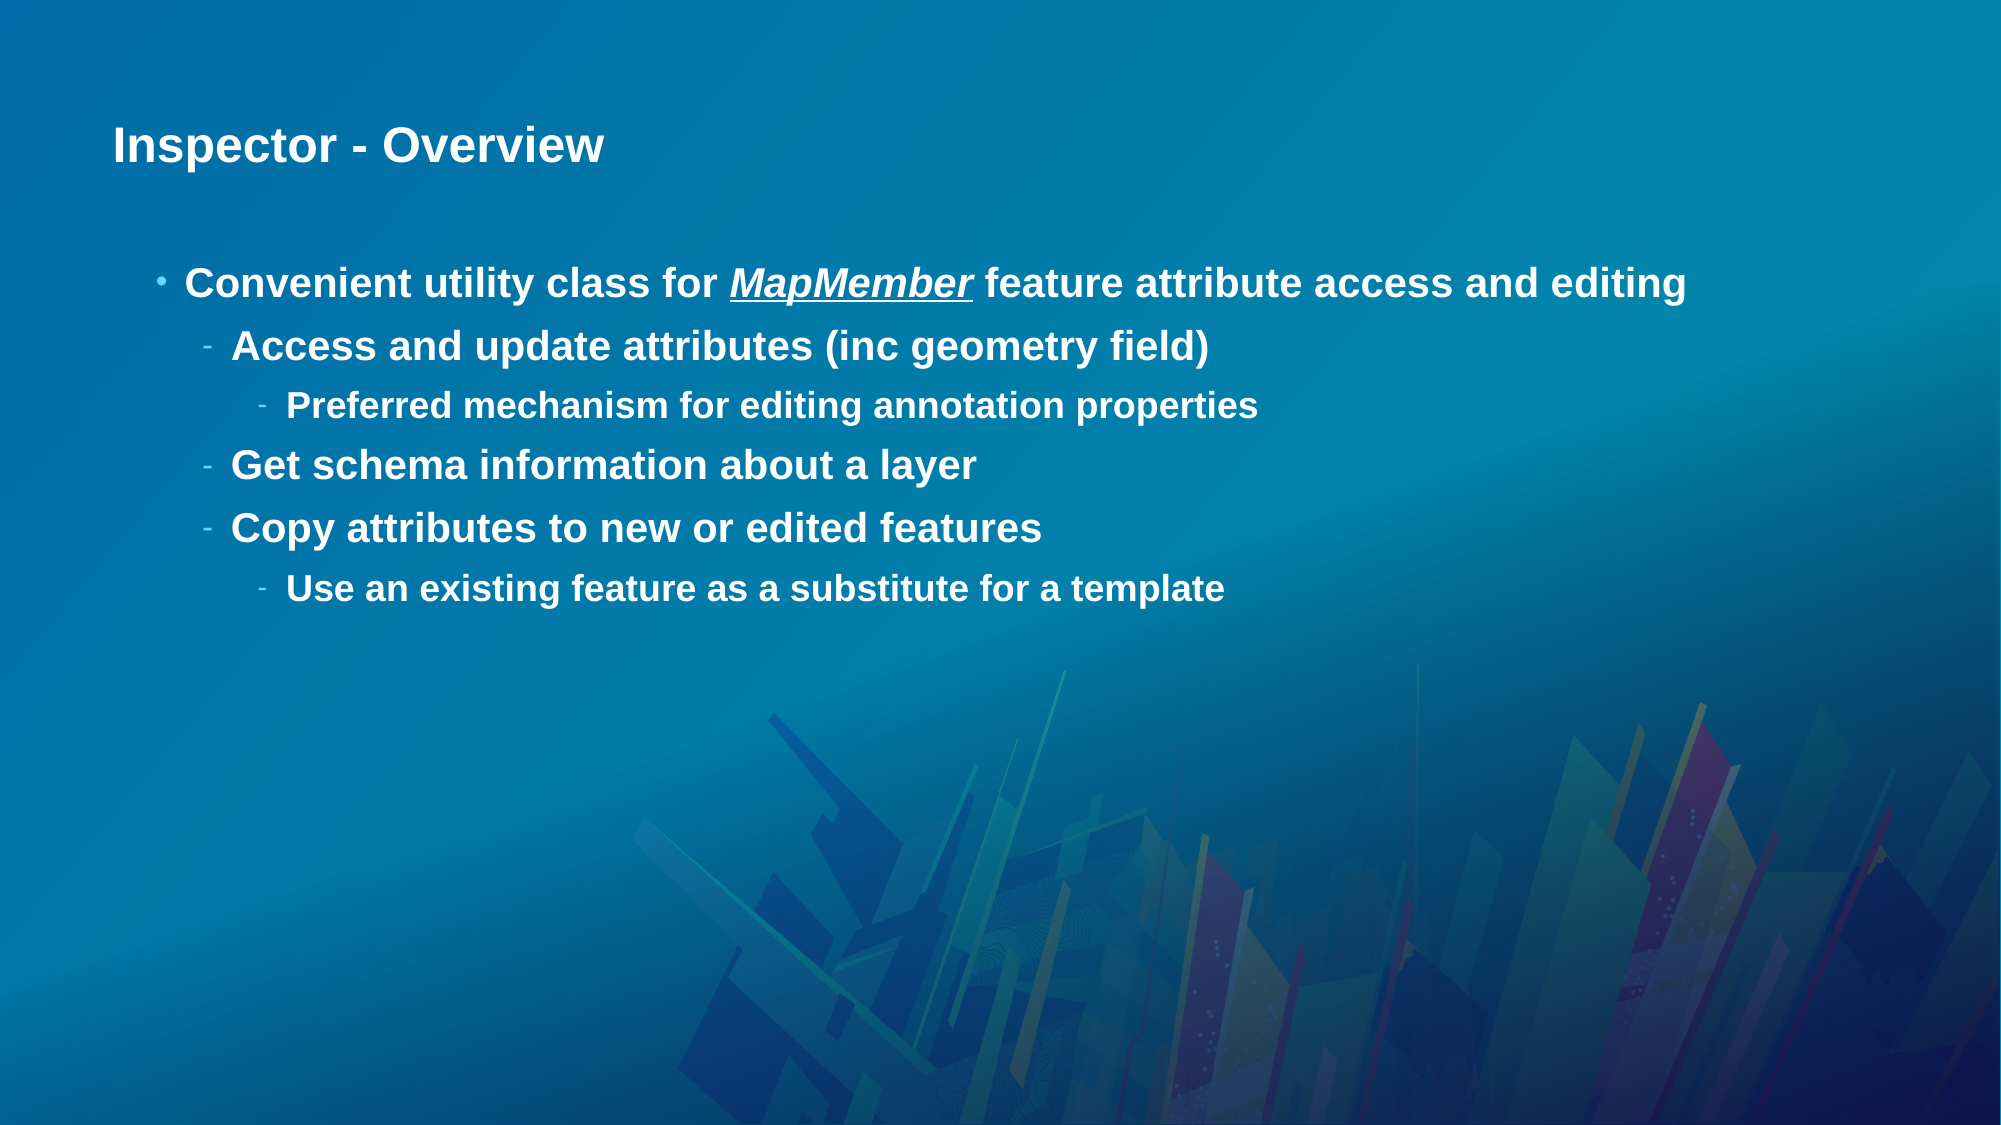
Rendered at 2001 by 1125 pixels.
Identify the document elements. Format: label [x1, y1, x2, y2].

text_box [0, 0, 2000, 1125]
